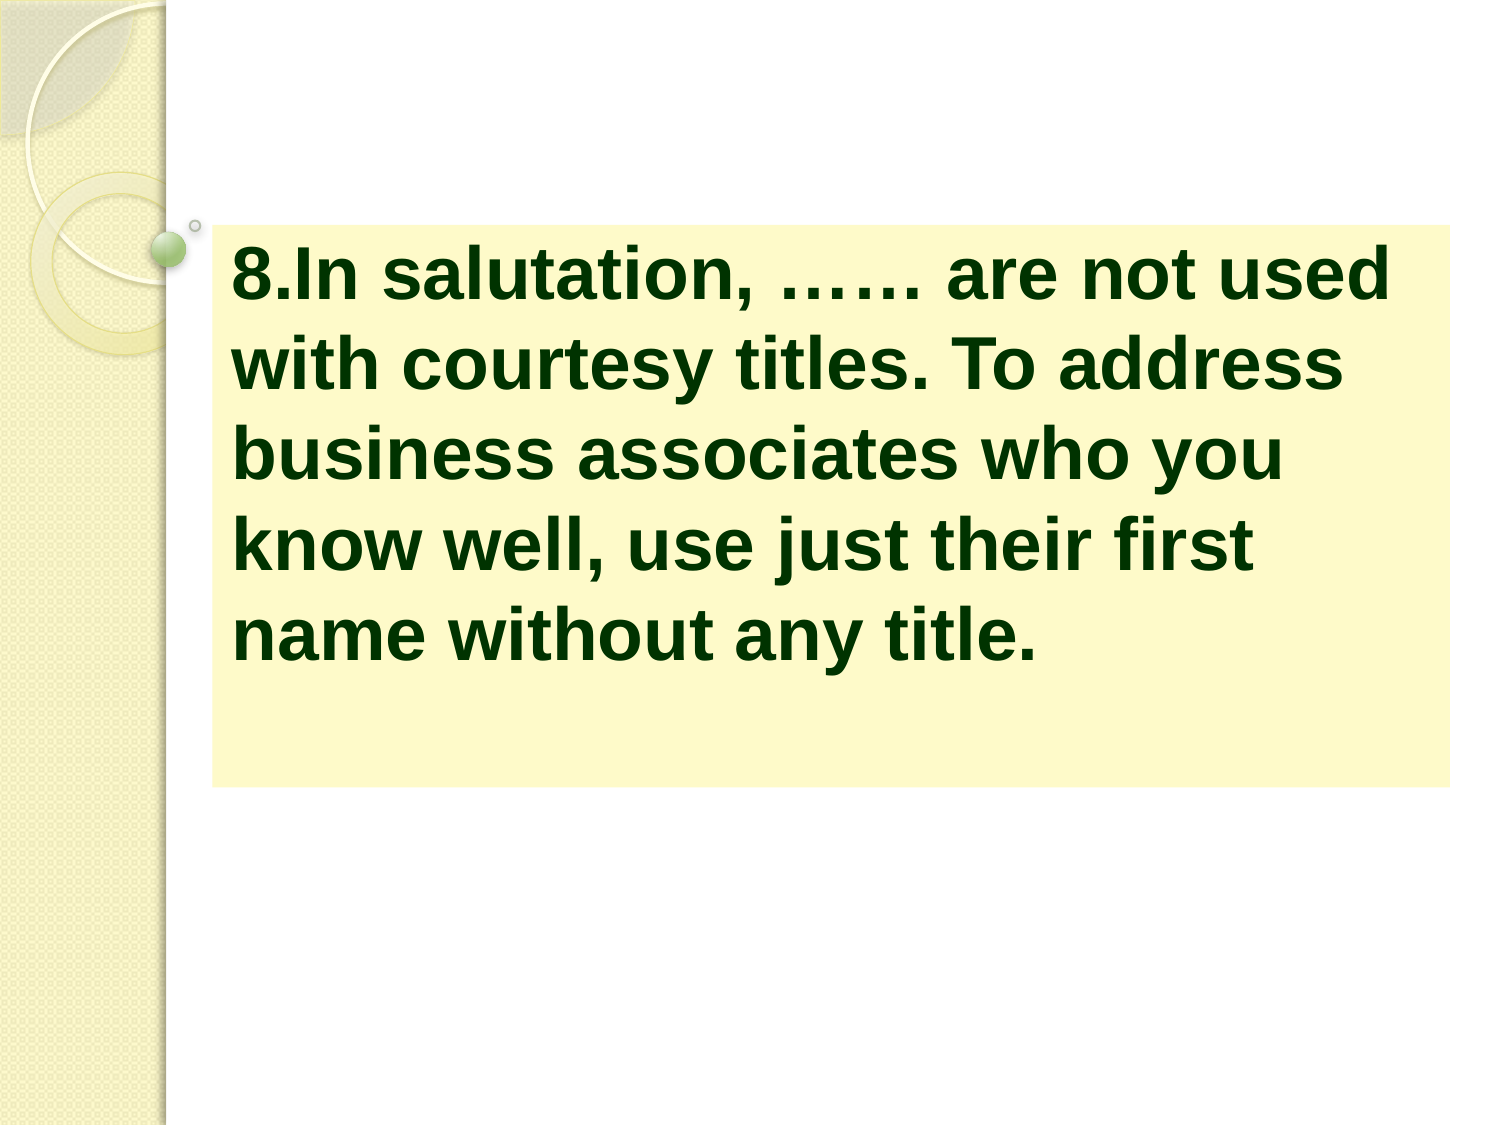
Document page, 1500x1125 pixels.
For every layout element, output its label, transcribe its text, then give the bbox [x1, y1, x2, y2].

subtitle 8.In salutation, …… are not used with courtesy titles. To address business associates who you know well, use just their first name without any title. [212, 224, 1450, 788]
